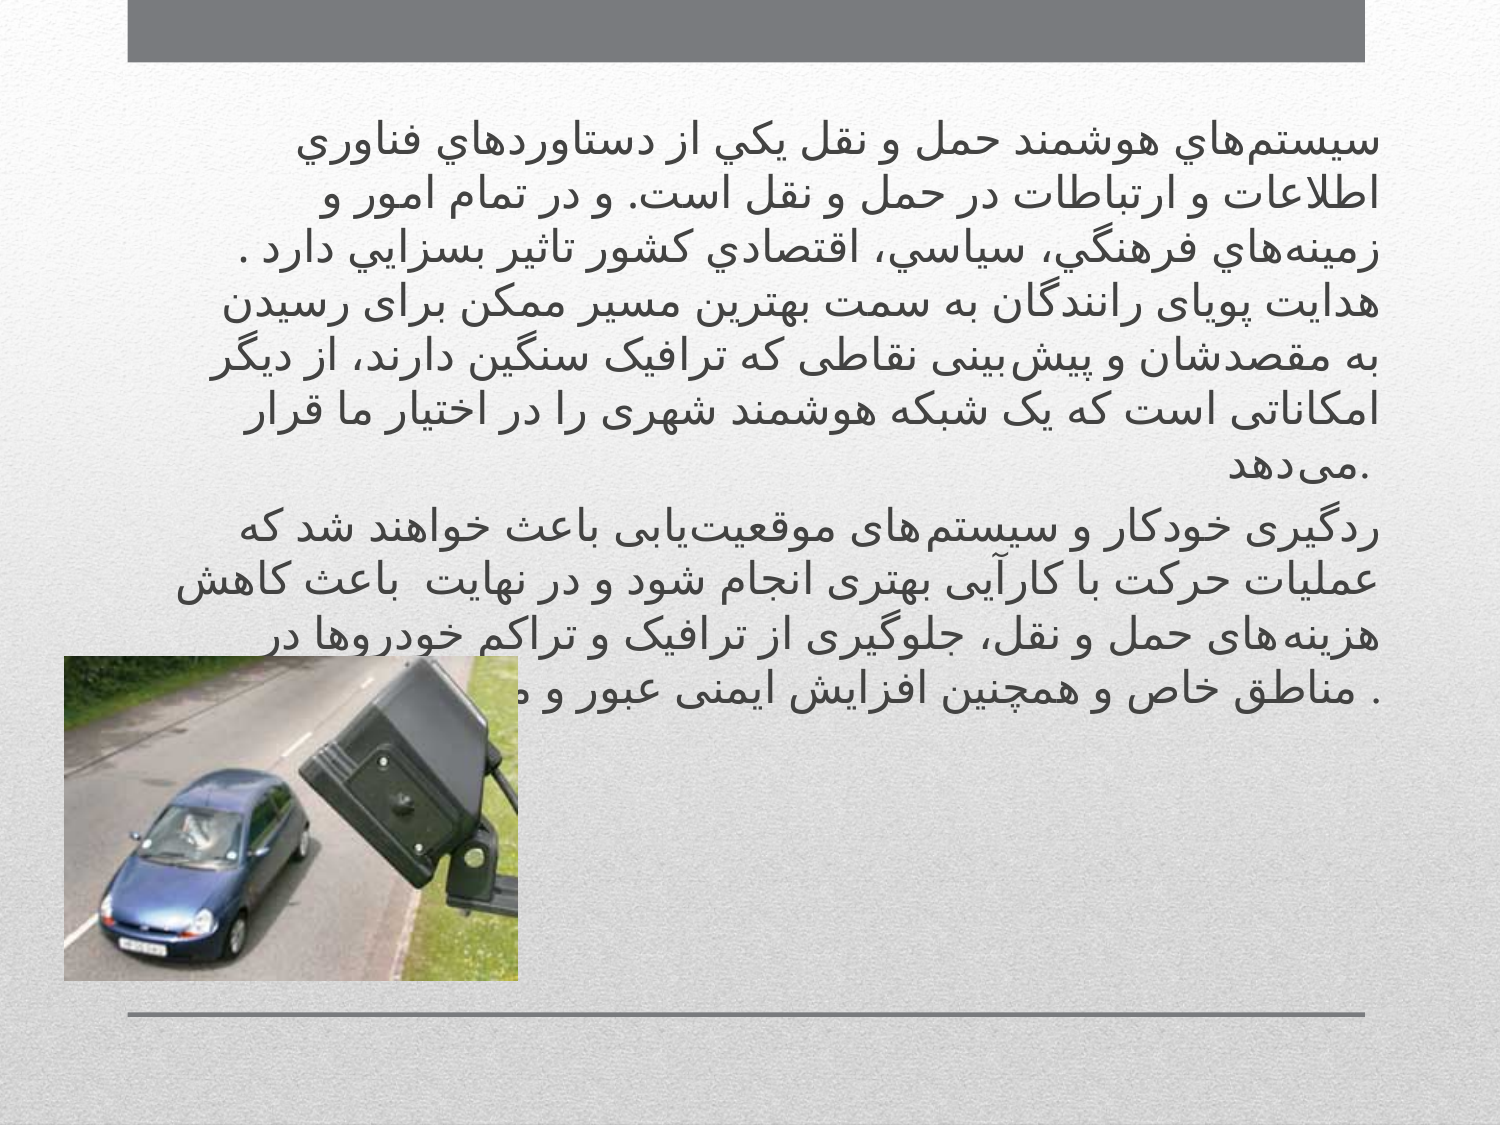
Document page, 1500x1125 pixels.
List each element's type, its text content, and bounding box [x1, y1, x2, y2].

list سيستم‌هاي هوشمند حمل و نقل يكي از دستاوردهاي فناوري اطلاعات و ارتباطات در حمل و نقل است. و در تمام امور و زمينه‌هاي فرهنگي، سياسي، اقتصادي كشور تاثير بسزايي دارد . هدايت پويای رانندگان به سمت بهترين مسير ممکن برای رسيدن به مقصدشان و پيش بينی نقاطی که ترافيک سنگين دارند، از ديگر امکاناتی است که يک شبکه هوشمند شهری را در اختيار ما قرار می دهد. ردگيری خودکار و سيستم های موقعيت‌يابی باعث خواهند شد که عمليات حرکت با کارآيی بهتری انجام شود و در نهايت باعث کاهش هزينه های حمل و نقل، جلوگيری از ترافيک و تراکم خودروها در مناطق خاص و همچنين افزايش ايمنی عبور و مرور خواهند شد . [159, 101, 1397, 770]
picture [64, 656, 519, 982]
